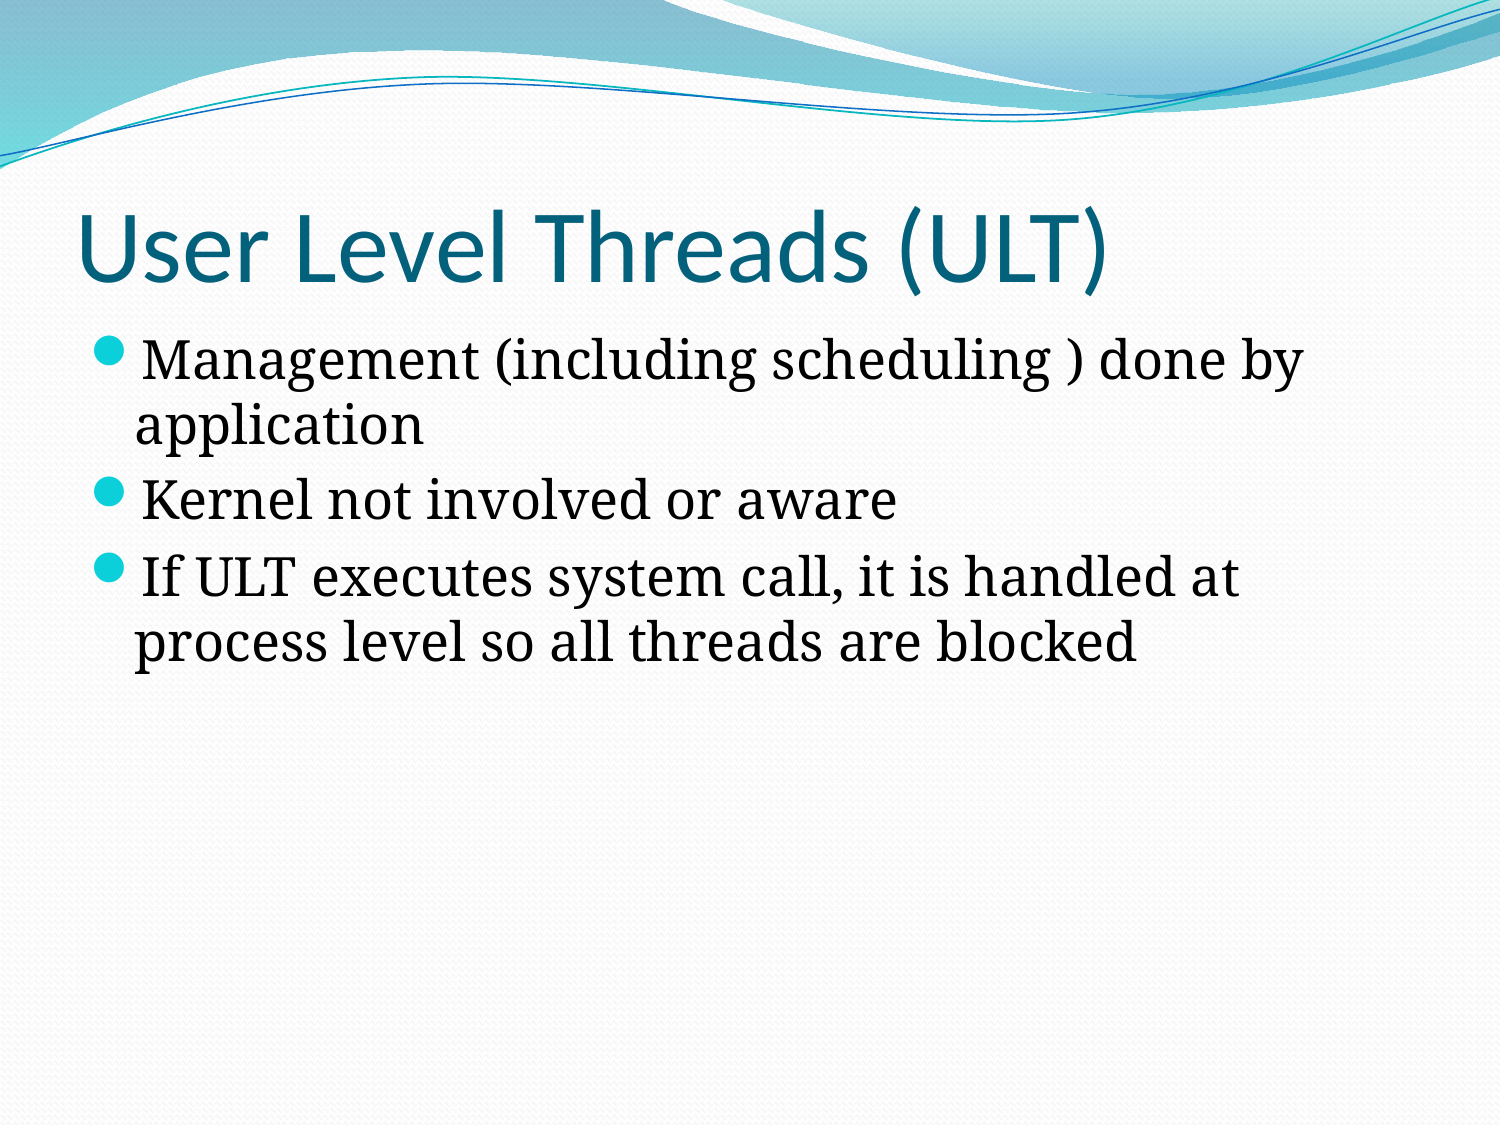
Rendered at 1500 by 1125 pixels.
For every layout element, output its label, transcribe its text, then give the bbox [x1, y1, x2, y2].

list Management (including scheduling ) done by application Kernel not involved or aware If ULT executes system call, it is handled at process level so all threads are blocked [75, 317, 1425, 1038]
title User Level Threads (ULT) [75, 115, 1425, 303]
